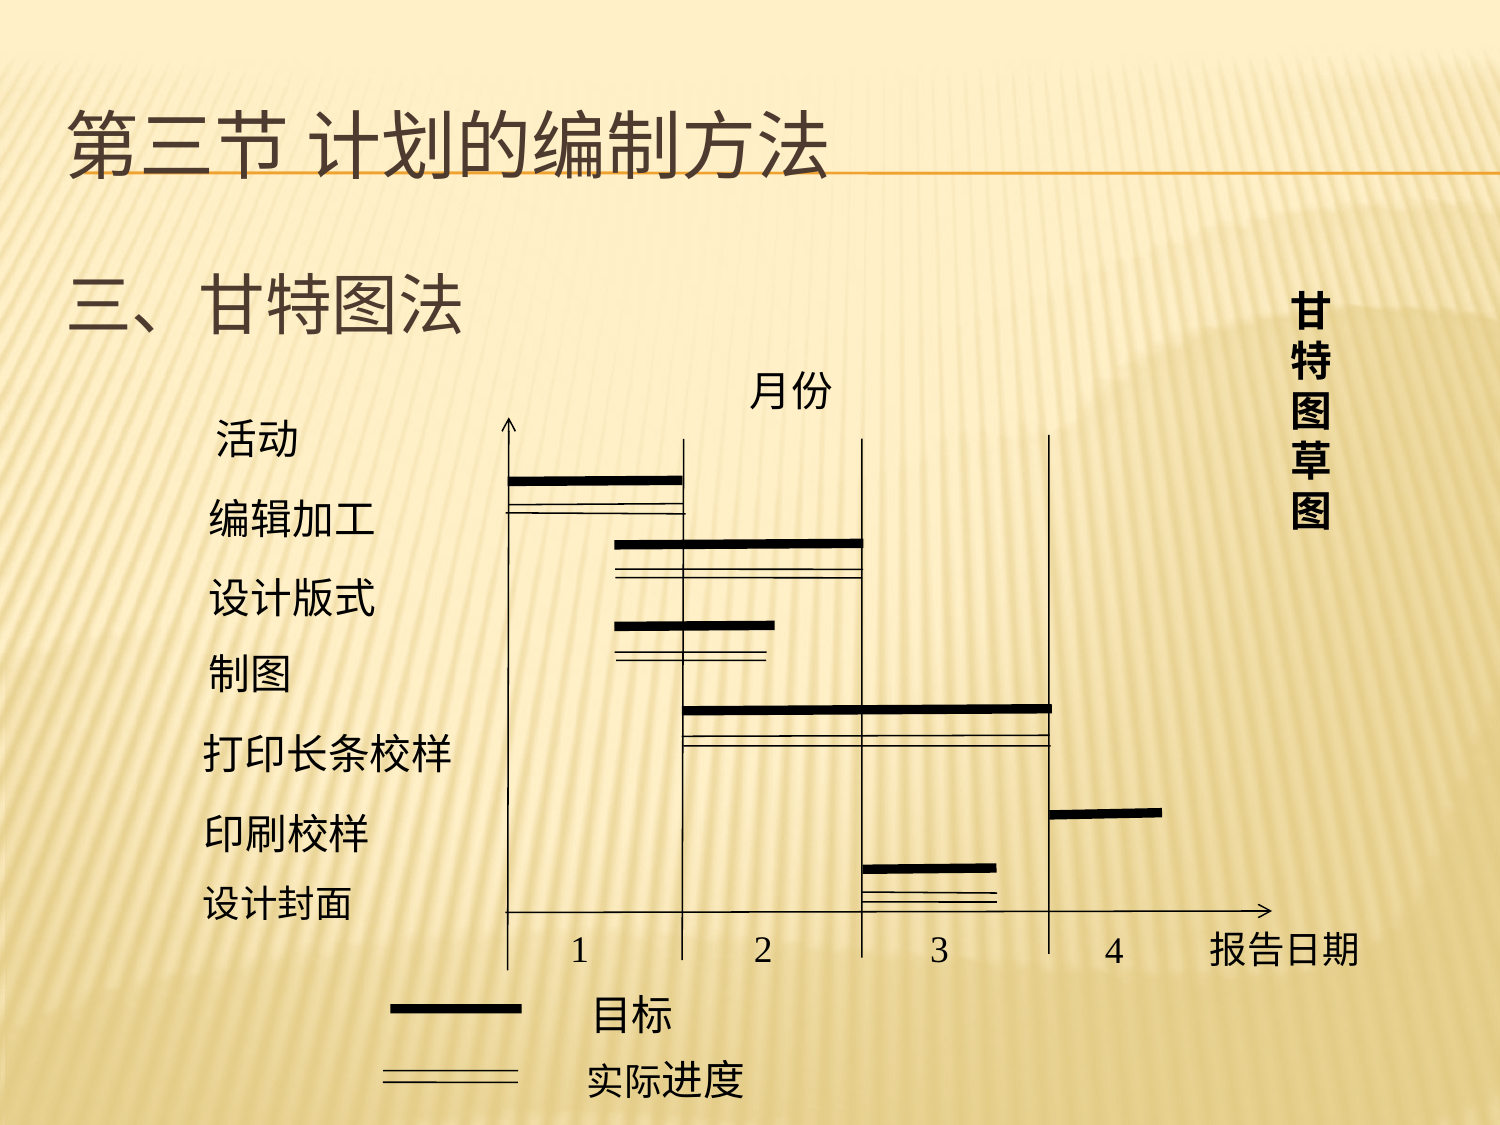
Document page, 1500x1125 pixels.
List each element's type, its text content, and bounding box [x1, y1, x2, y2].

text_box 甘 特 图 草 图 [1275, 277, 1366, 320]
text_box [0, 321, 1500, 1107]
title 第三节 计划的编制方法 [50, 75, 1475, 213]
list 三、甘特图法 [49, 254, 1476, 320]
